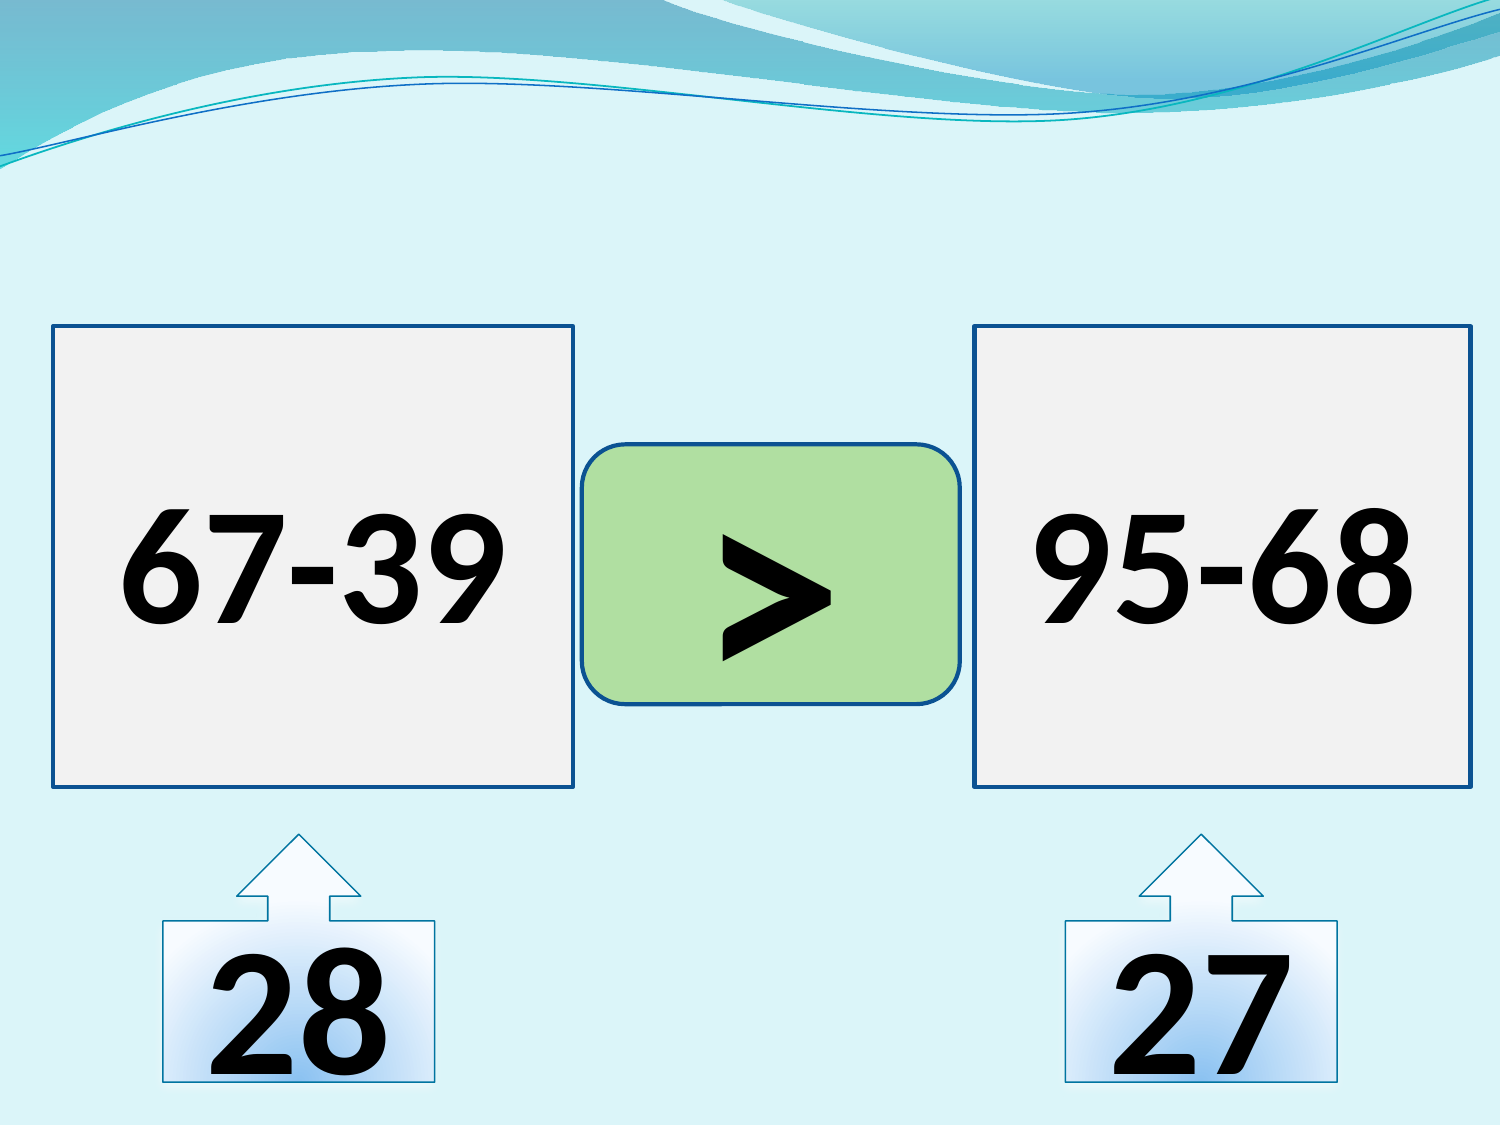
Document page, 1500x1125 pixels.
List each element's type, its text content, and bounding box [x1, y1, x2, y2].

text_box 67-39 [51, 324, 575, 789]
text_box 95-68 [972, 324, 1473, 789]
text_box > [579, 442, 962, 707]
text_box 27 [1064, 833, 1338, 1083]
text_box 28 [162, 833, 436, 1083]
